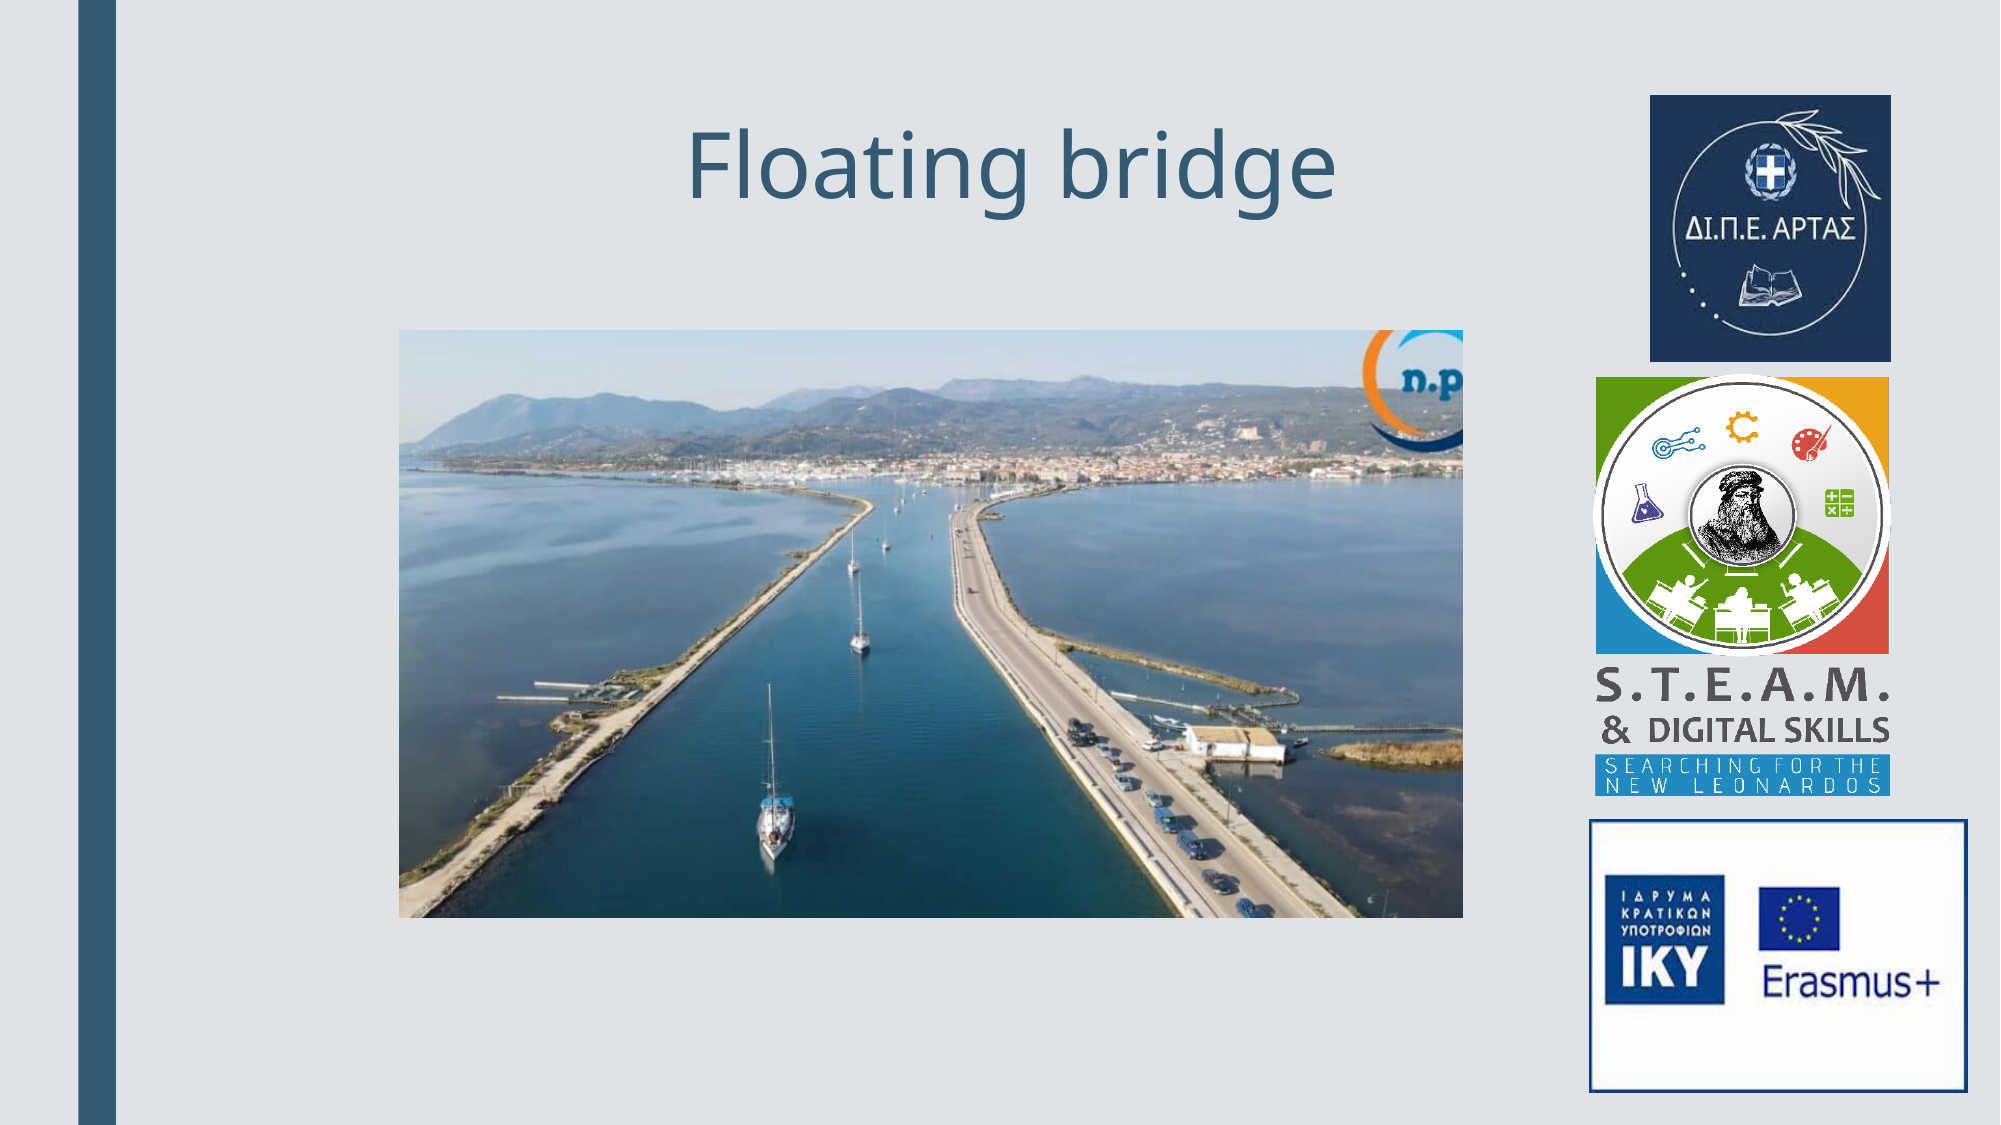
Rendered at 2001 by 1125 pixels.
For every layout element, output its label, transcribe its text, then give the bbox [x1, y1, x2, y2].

picture [1593, 374, 1891, 796]
title Floating bridge [224, 112, 1650, 357]
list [399, 330, 1463, 918]
picture [1588, 819, 1968, 1093]
picture [1650, 94, 1891, 362]
